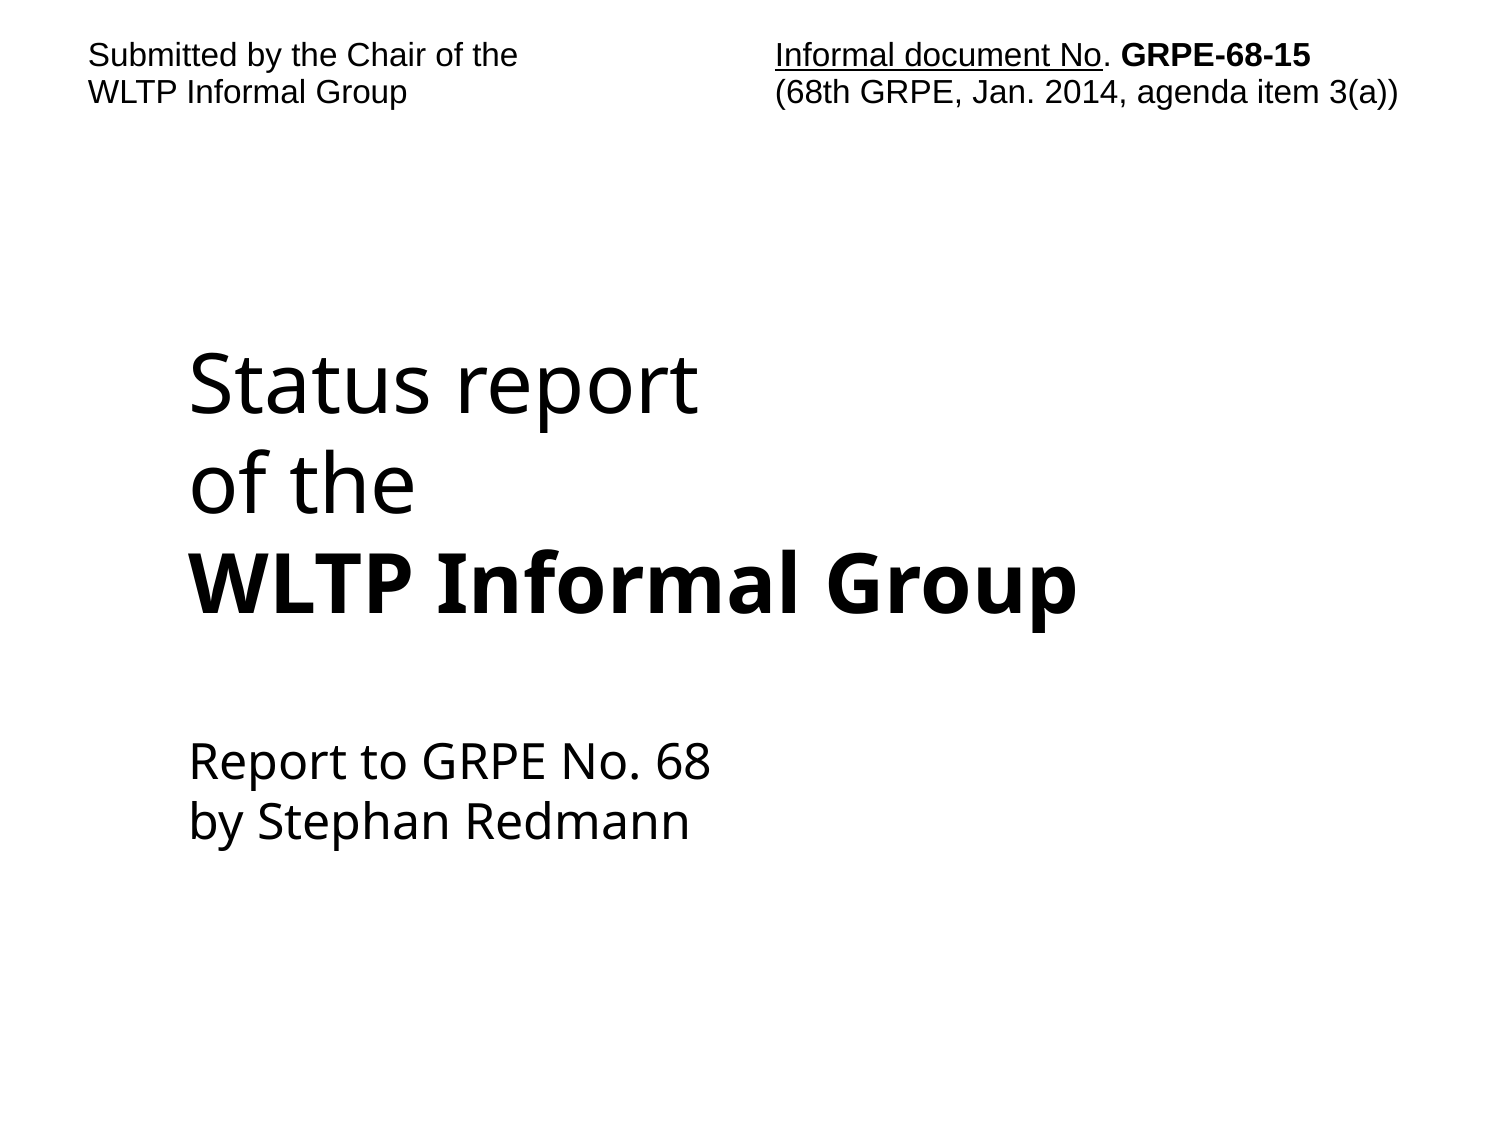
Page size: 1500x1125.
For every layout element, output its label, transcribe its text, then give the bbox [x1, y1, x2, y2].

table_header Submitted by the Chair of the WLTP Informal Group [77, 37, 756, 148]
text_box Status report of the WLTP Informal Group Report to GRPE No. 68 by Stephan Redmann [174, 322, 1096, 858]
table_header Informal document No. GRPE-68-15 (68th GRPE, Jan. 2014, agenda item 3(a)) [756, 37, 1435, 148]
